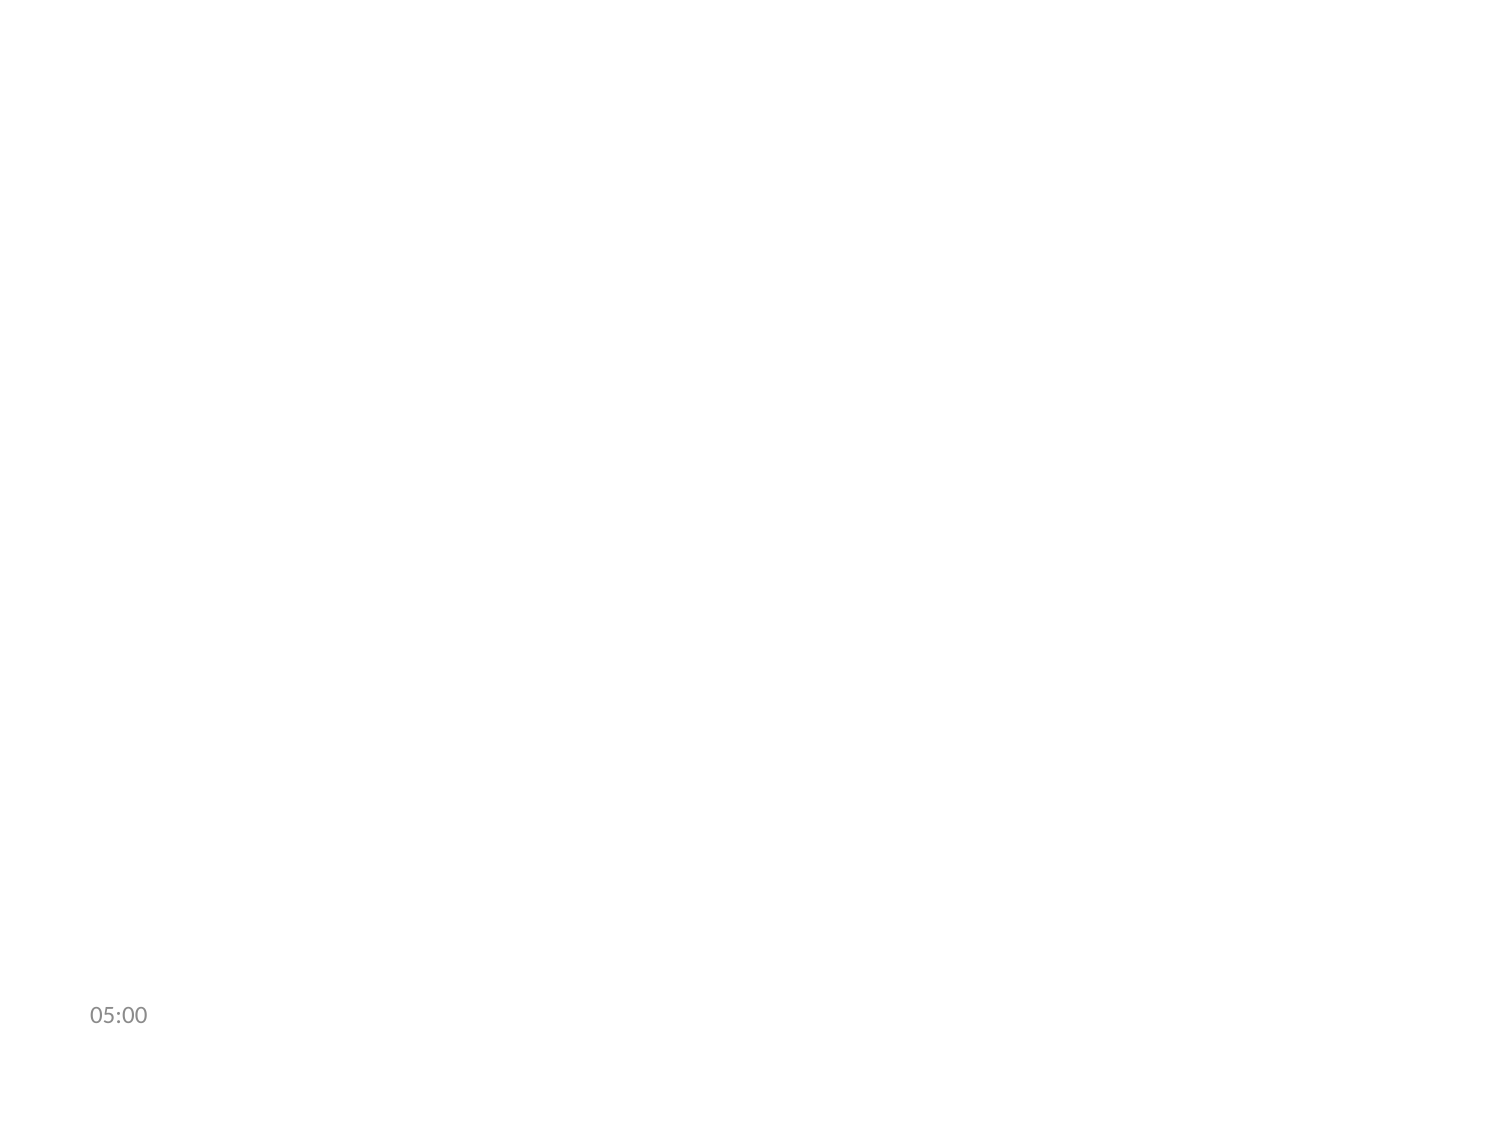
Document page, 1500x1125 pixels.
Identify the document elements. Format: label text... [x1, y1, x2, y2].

text_box 15:35 [75, 983, 425, 1044]
